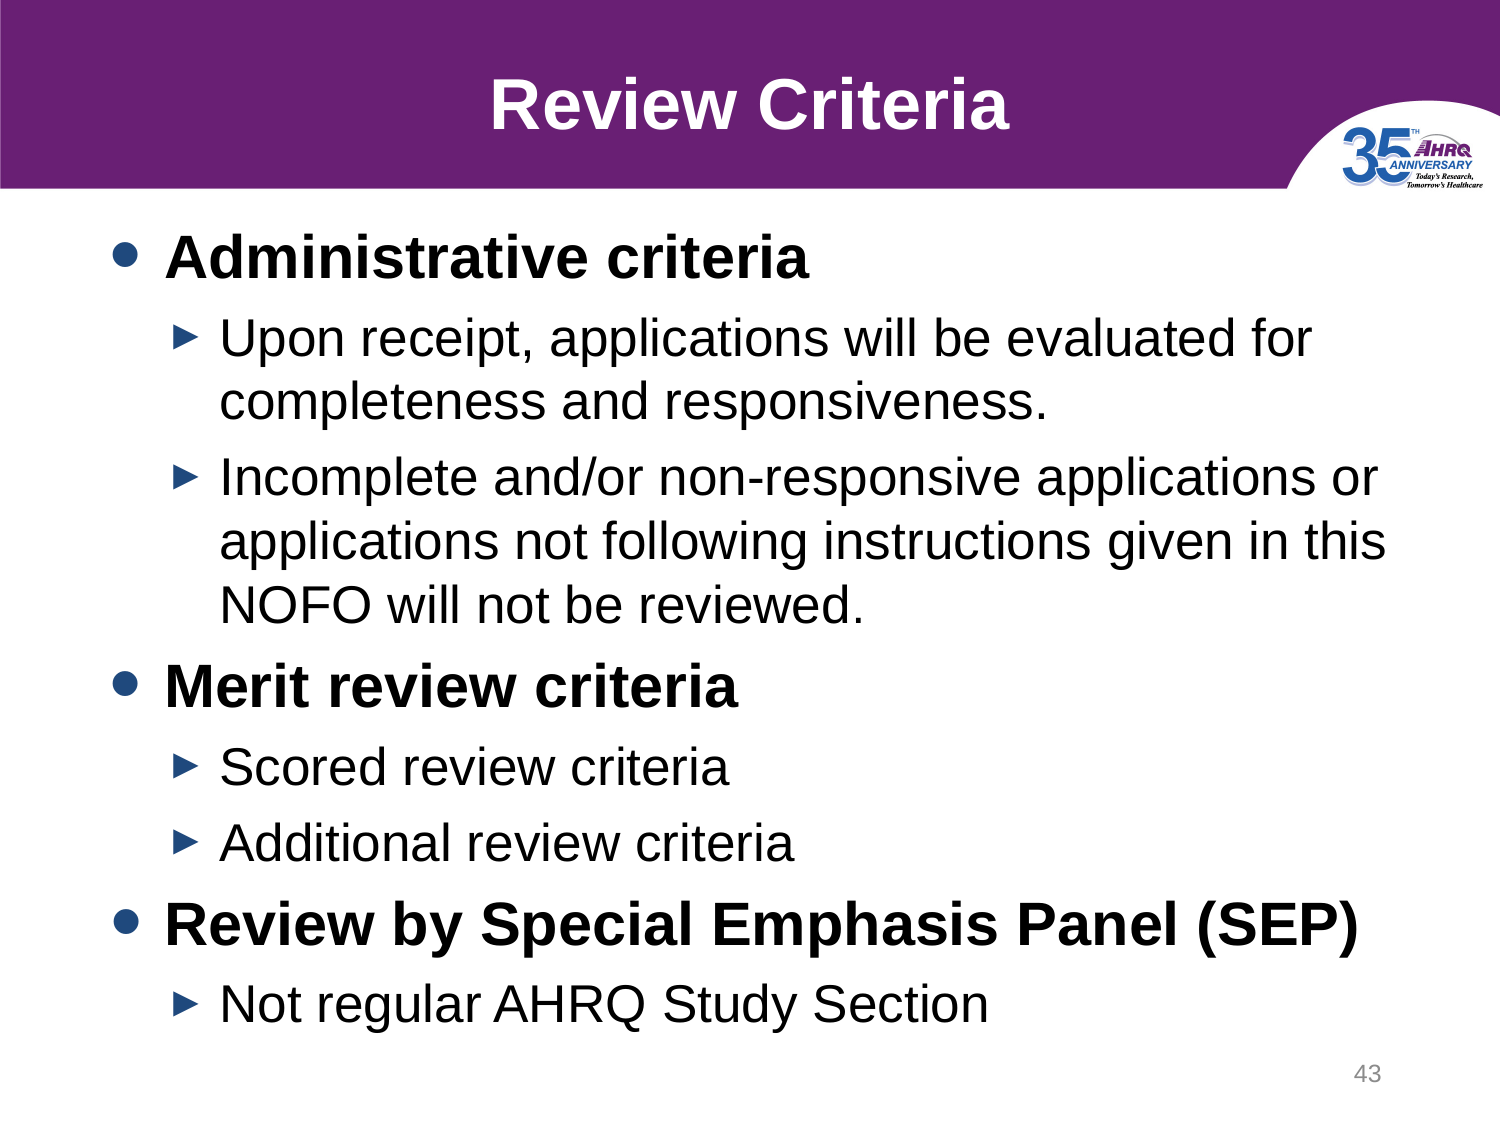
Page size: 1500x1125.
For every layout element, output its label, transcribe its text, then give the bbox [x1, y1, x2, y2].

slide_number 43 [1059, 1042, 1397, 1103]
list Administrative criteria Upon receipt, applications will be evaluated for completeness and responsiveness. Incomplete and/or non-responsive applications or applications not following instructions given in this NOFO will not be reviewed. Merit review criteria Scored review criteria Additional review criteria Review by Special Emphasis Panel (SEP) Not regular AHRQ Study Section [94, 209, 1406, 1043]
title Review Criteria [206, 50, 1294, 152]
picture [0, 0, 1500, 1125]
